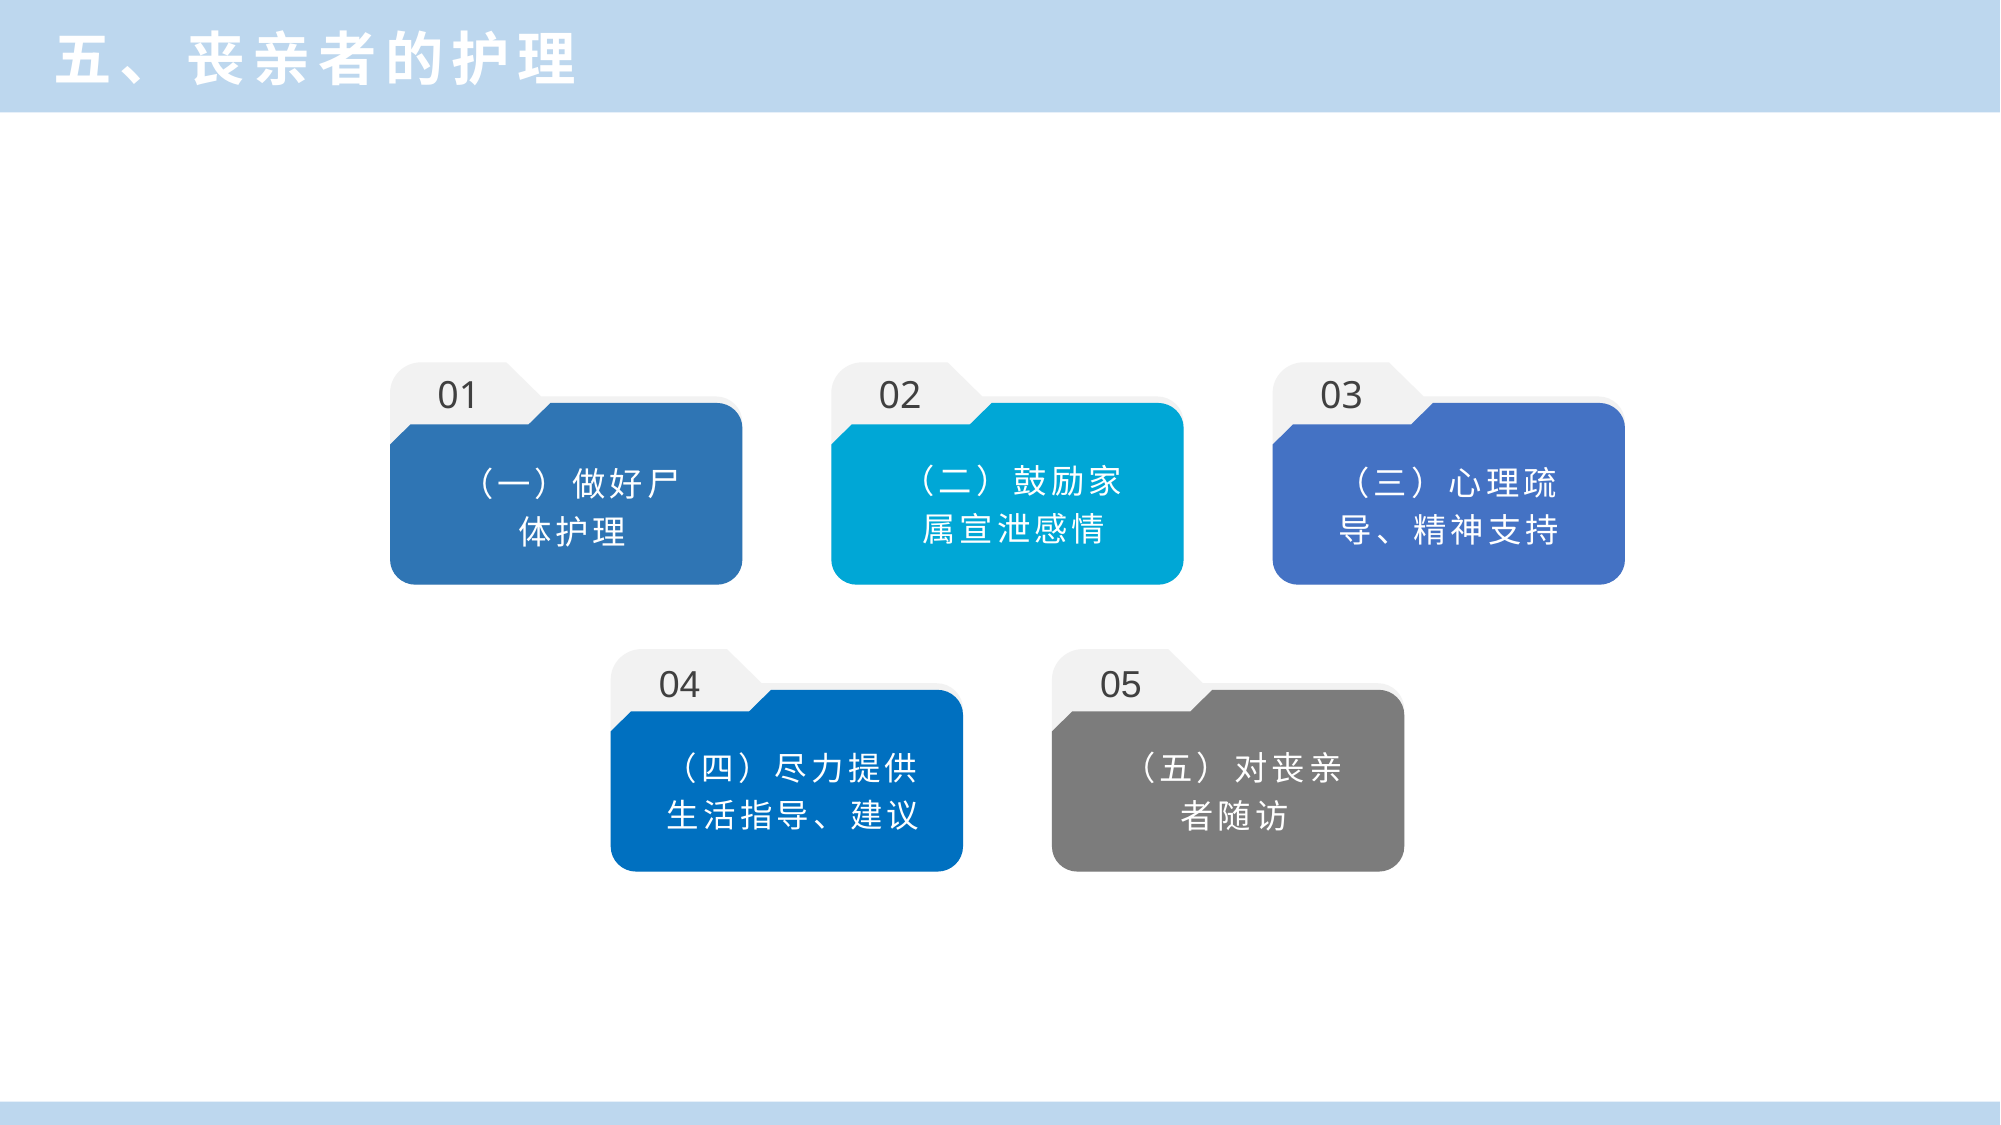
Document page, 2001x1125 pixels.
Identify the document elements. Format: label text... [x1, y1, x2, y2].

text_box 五、丧亲者的护理 [41, 16, 589, 98]
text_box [390, 362, 1625, 872]
